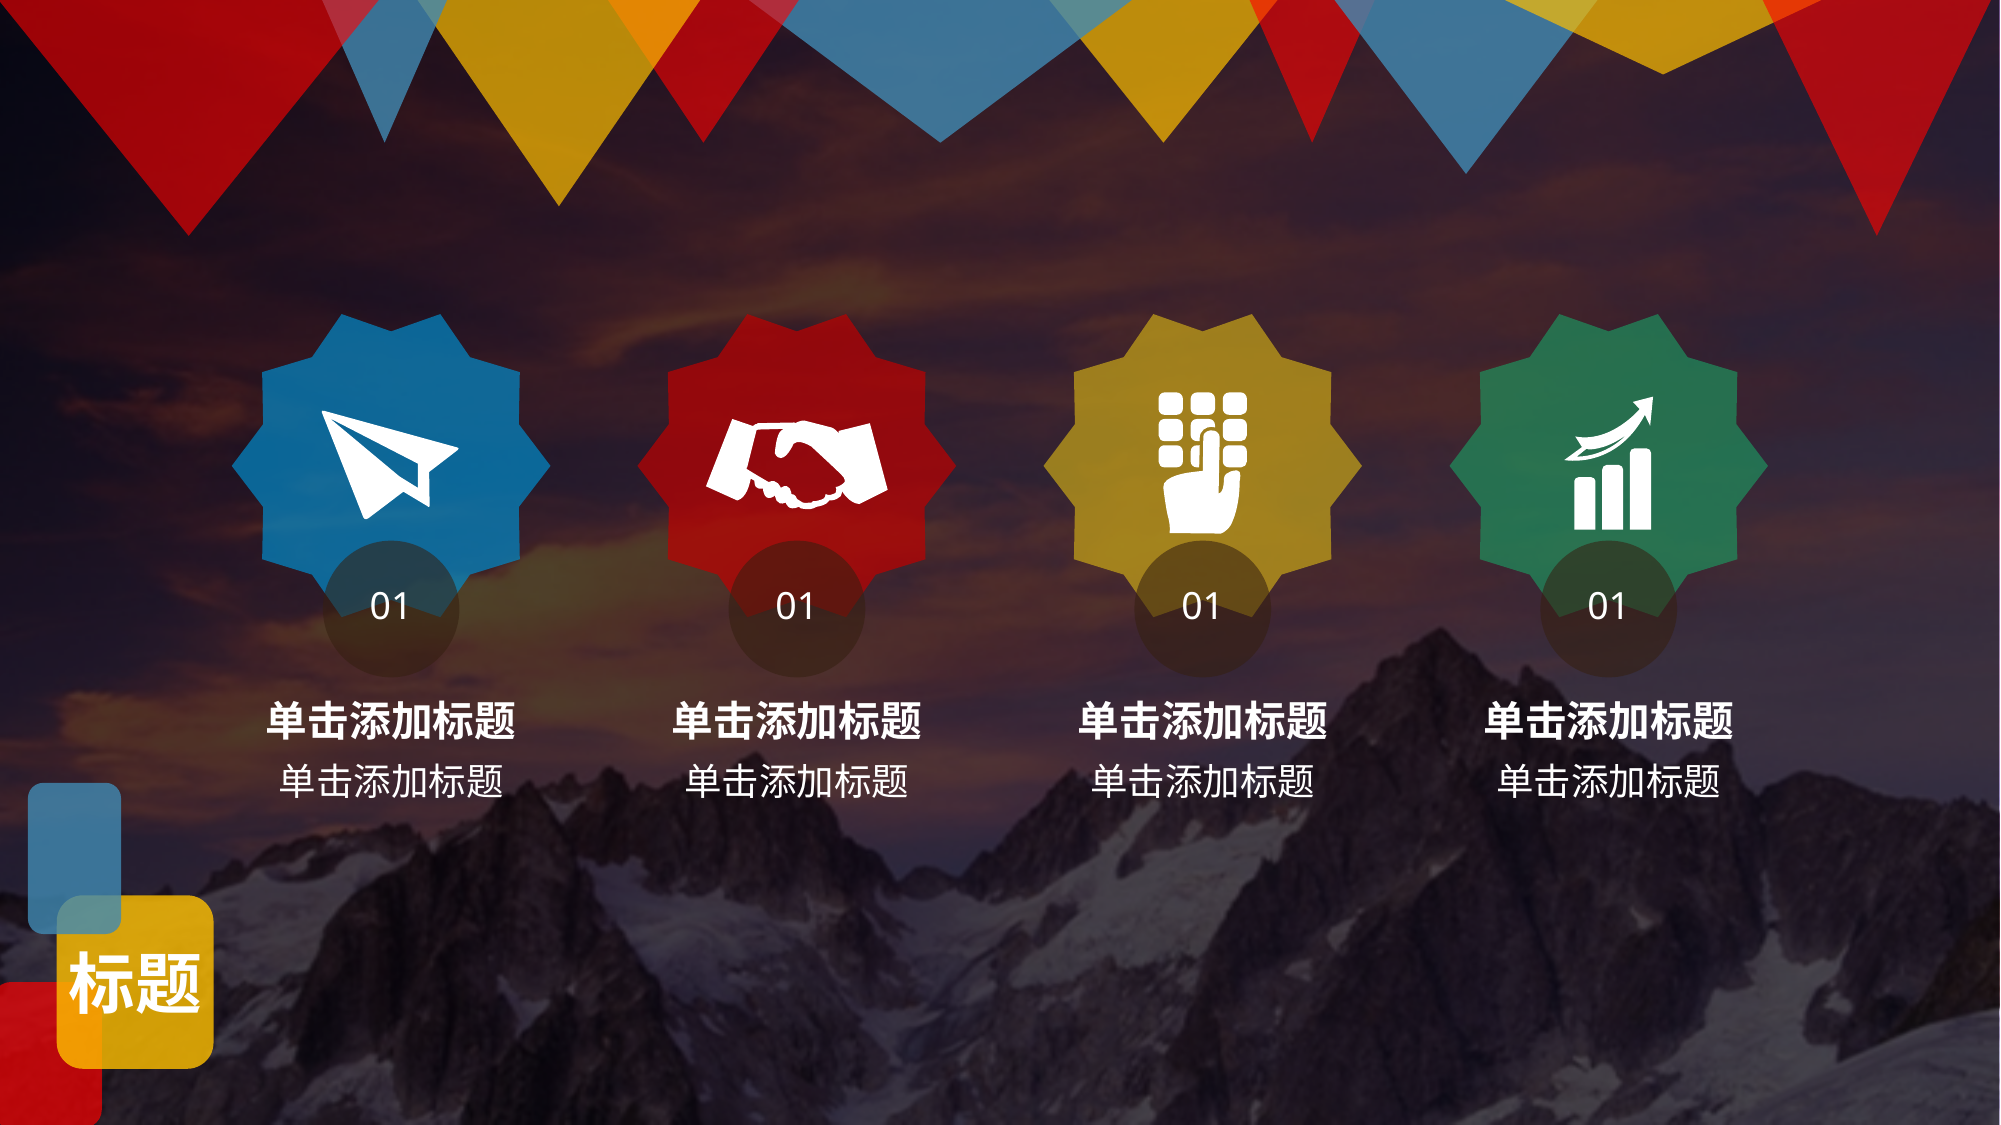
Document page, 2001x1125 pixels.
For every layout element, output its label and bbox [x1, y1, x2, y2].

text_box [322, 540, 460, 678]
text_box [728, 540, 866, 678]
text_box [1564, 396, 1654, 530]
text_box [1540, 540, 1678, 678]
text_box [596, 687, 997, 812]
picture [0, 0, 2000, 1125]
text_box [1158, 392, 1247, 534]
text_box [1002, 687, 1403, 812]
text_box [1408, 687, 1809, 812]
text_box [1134, 540, 1272, 678]
text_box [191, 687, 592, 812]
